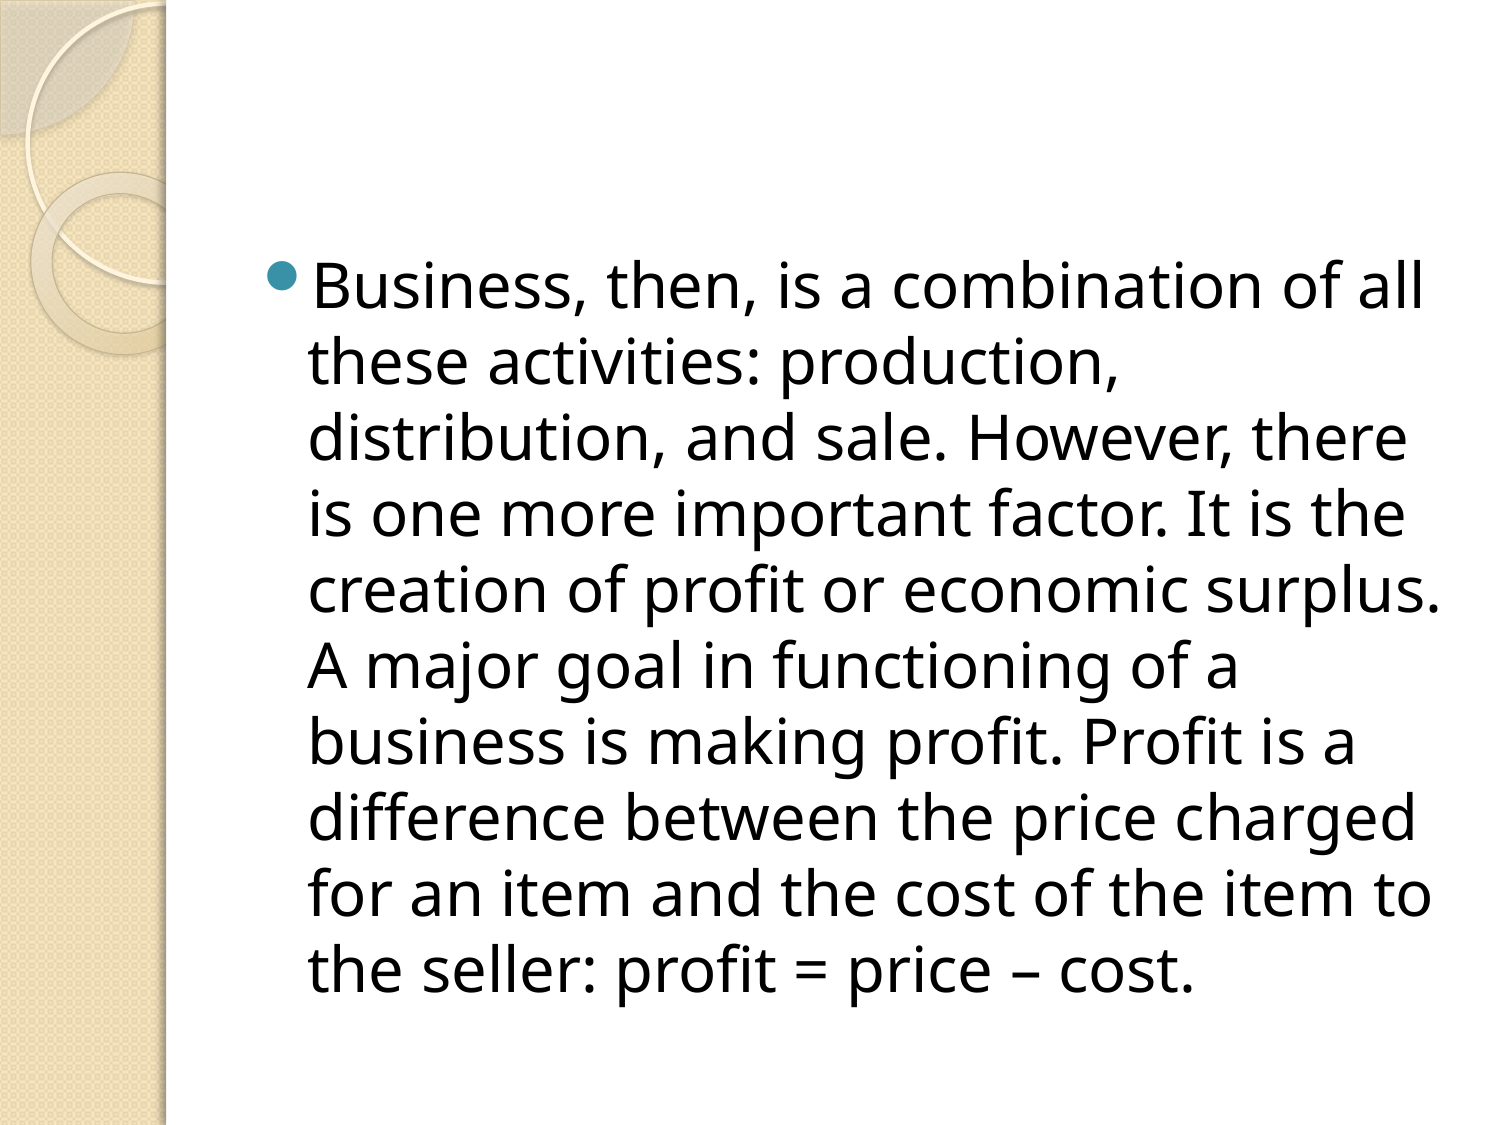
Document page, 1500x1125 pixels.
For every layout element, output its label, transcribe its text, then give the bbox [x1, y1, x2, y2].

list Business, then, is a combination of all these activities: production, distribution, and sale. However, there is one more important factor. It is the creation of profit or economic surplus. A major goal in functioning of a business is making profit. Profit is a difference between the price charged for an item and the cost of the item to the seller: profit = price – cost. [235, 237, 1466, 1025]
